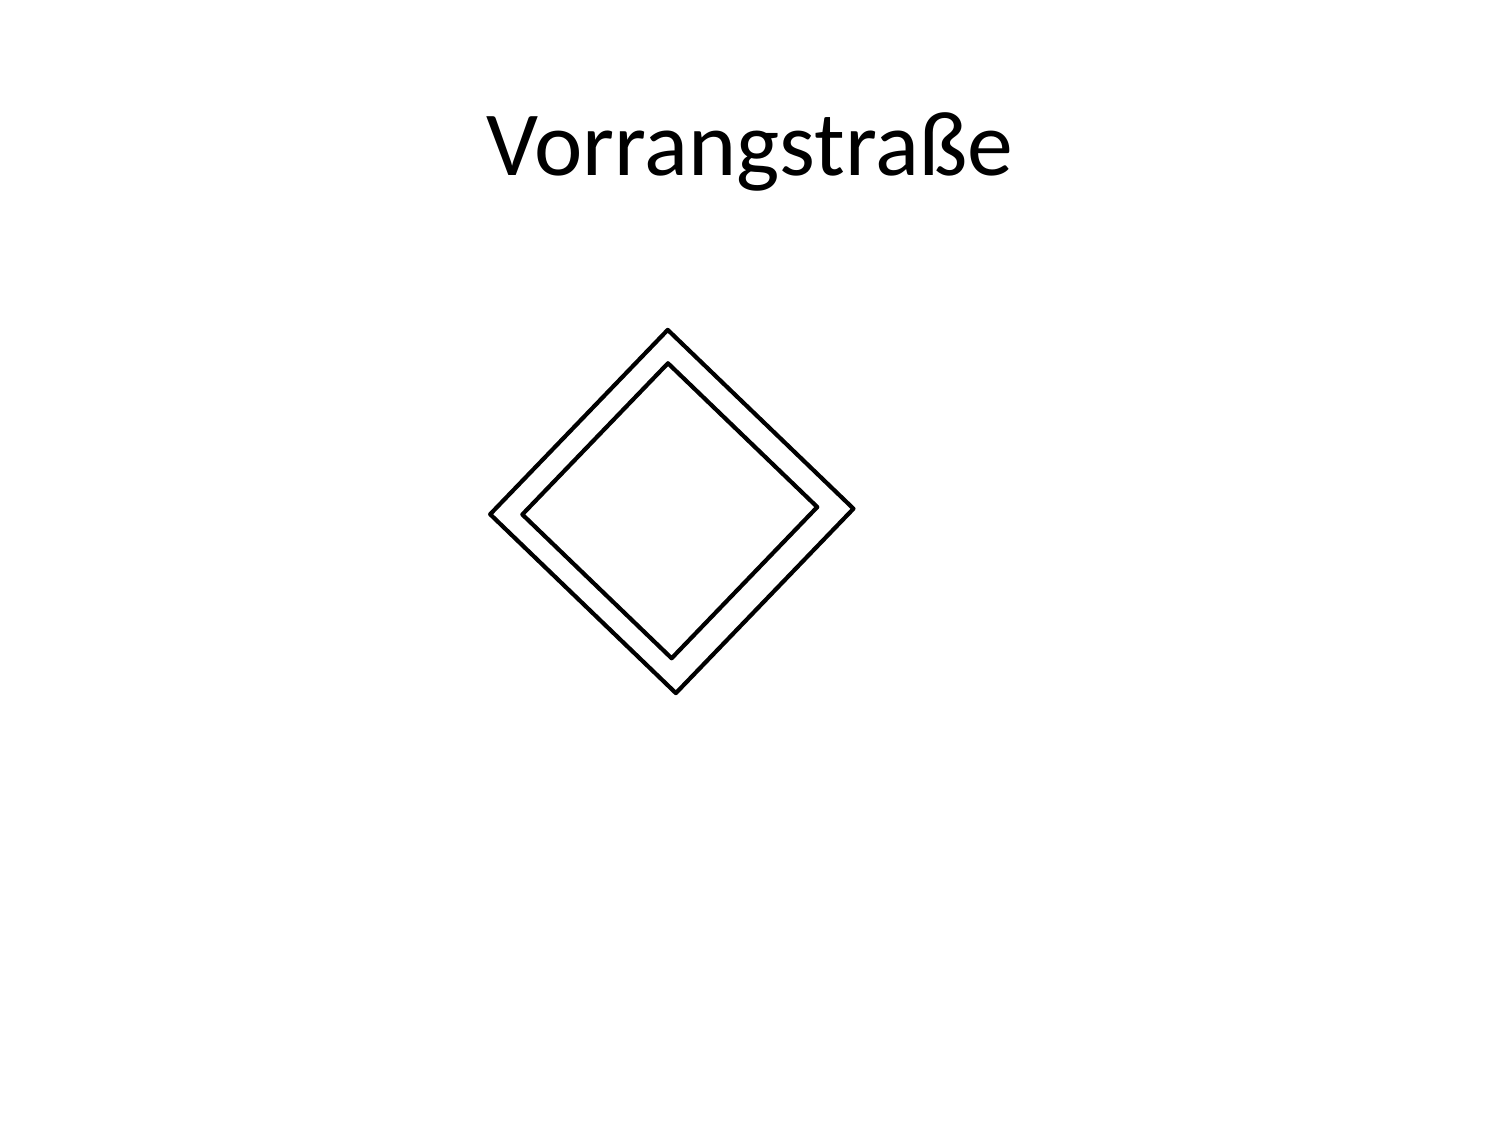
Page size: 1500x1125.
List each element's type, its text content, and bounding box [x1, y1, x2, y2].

text_box [520, 361, 820, 661]
text_box [488, 327, 856, 696]
title Vorrangstraße [75, 45, 1425, 233]
